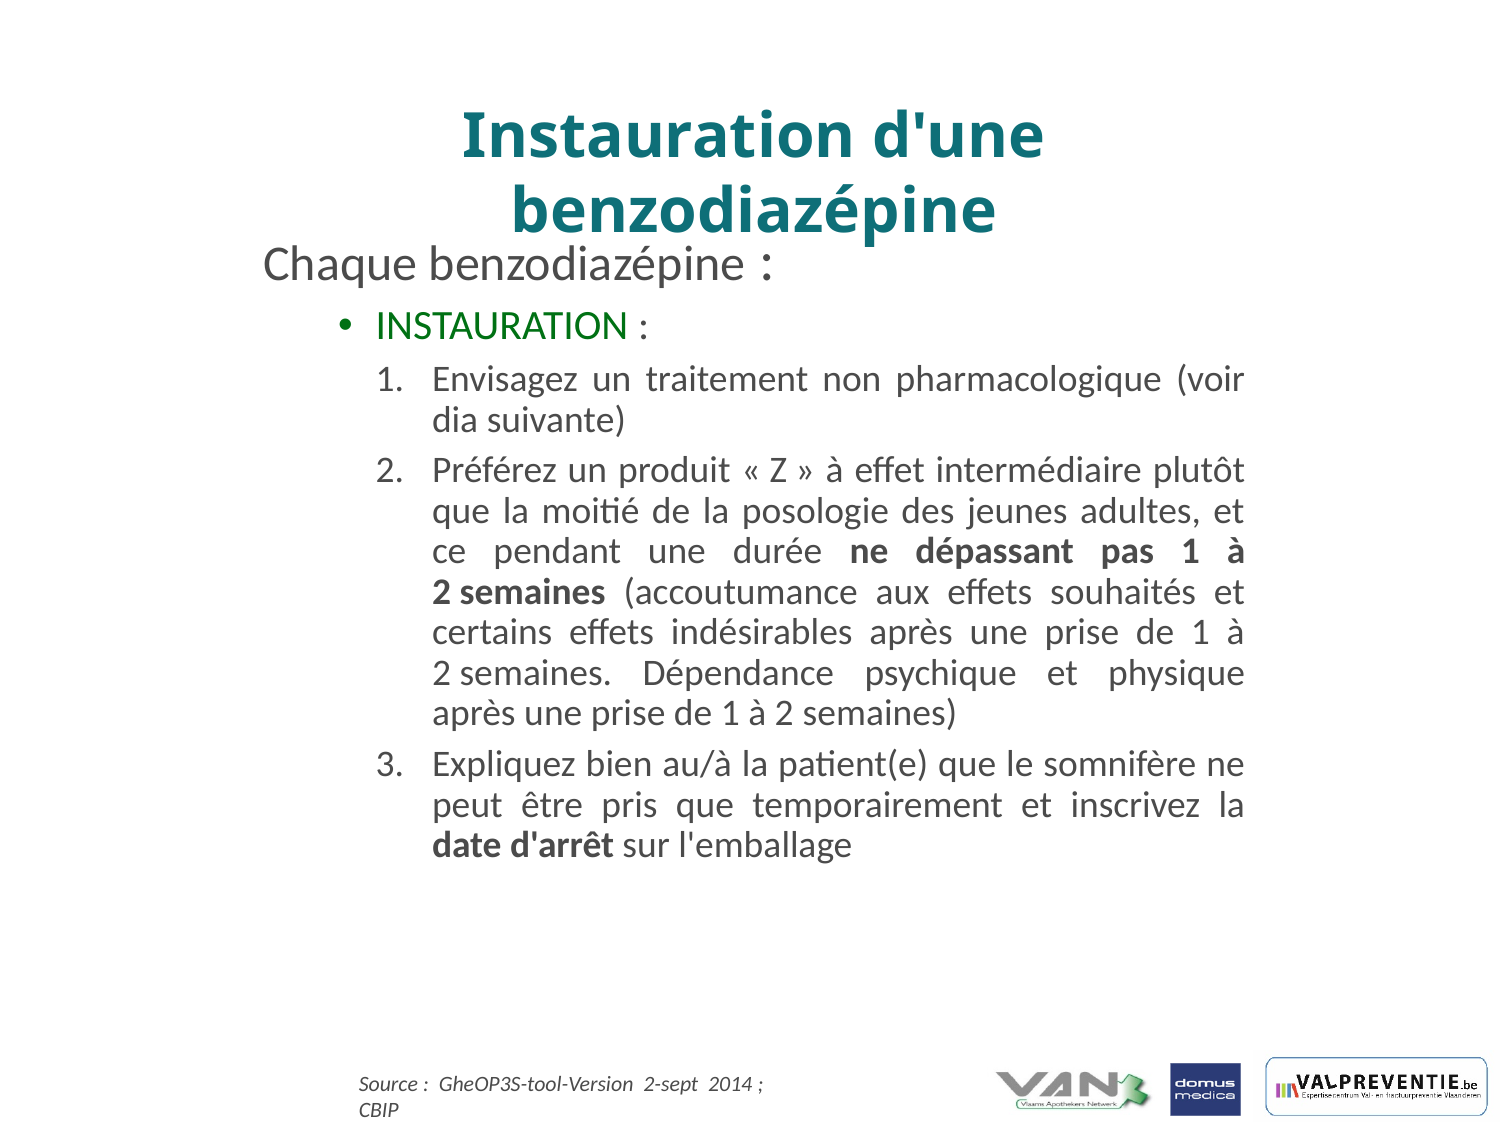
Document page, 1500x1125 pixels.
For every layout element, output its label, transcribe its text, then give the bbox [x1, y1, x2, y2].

picture [1253, 1050, 1500, 1122]
list Chaque benzodiazépine : INSTAURATION : Envisagez un traitement non pharmacologique (voir dia suivante) Préférez un produit « Z » à effet intermédiaire plutôt que la moitié de la posologie des jeunes adultes, et ce pendant une durée ne dépassant pas 1 à 2 semaines (accoutumance aux effets souhaités et certains effets indésirables après une prise de 1 à 2 semaines. Dépendance psychique et physique après une prise de 1 à 2 semaines) Expliquez bien au/à la patient(e) que le somnifère ne peut être pris que temporairement et inscrivez la date d'arrêt sur l'emballage [248, 223, 1261, 936]
picture [987, 1055, 1250, 1122]
text_box Instauration d'une benzodiazépine [218, 123, 1291, 217]
text_box Source : GheOP3S-tool-Version 2-sept 2014 ; CBIP [344, 1061, 779, 1125]
